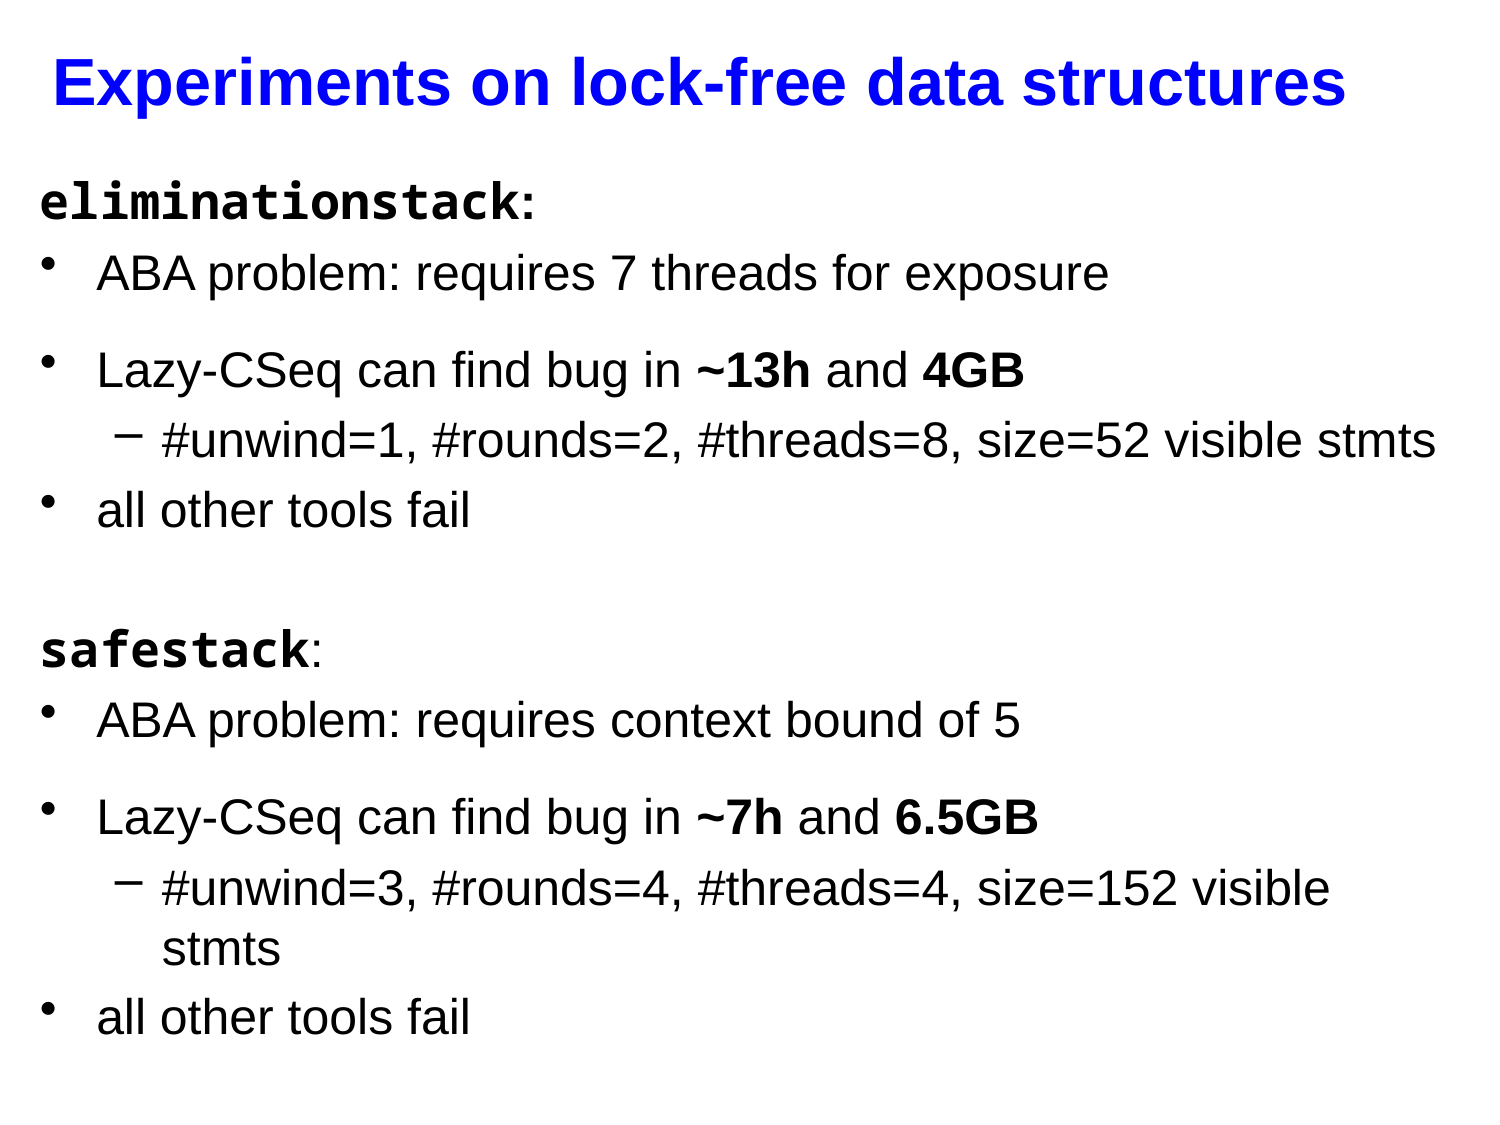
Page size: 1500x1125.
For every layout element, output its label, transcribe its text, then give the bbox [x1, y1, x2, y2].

list eliminationstack: ABA problem: requires 7 threads for exposure Lazy-CSeq can find bug in ~13h and 4GB #unwind=1, #rounds=2, #threads=8, size=52 visible stmts all other tools fail safestack: ABA problem: requires context bound of 5 Lazy-CSeq can find bug in ~7h and 6.5GB #unwind=3, #rounds=4, #threads=4, size=152 visible stmts all other tools fail [24, 162, 1463, 1051]
title Experiments on lock-free data structures [37, 19, 1476, 138]
